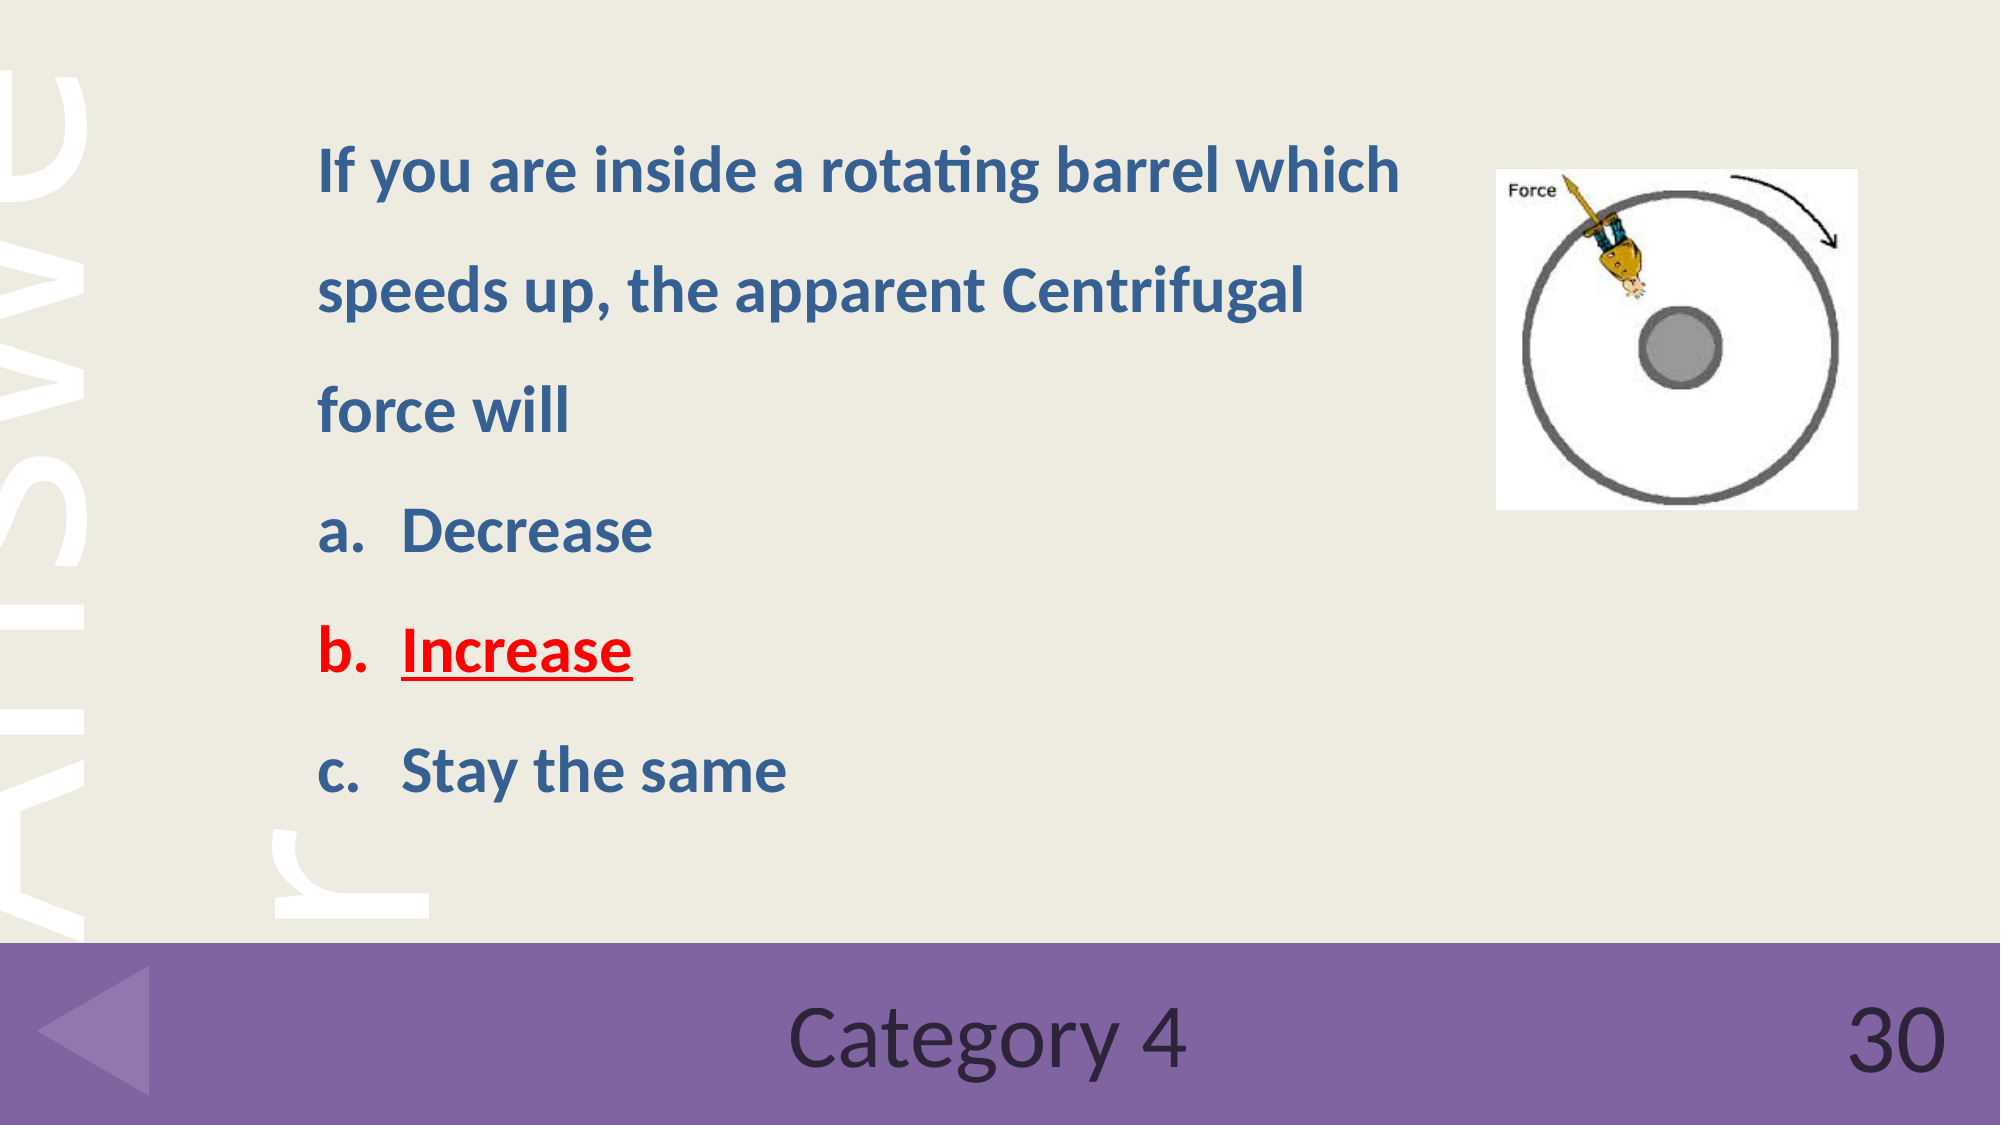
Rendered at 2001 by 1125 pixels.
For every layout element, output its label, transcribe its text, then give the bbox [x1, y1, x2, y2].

list 30 [1889, 967, 1963, 1097]
title Category 4 [88, 937, 1889, 1125]
list If you are inside a rotating barrel which speeds up, the apparent Centrifugal force will Decrease Increase Stay the same [302, 169, 1458, 843]
picture [1496, 168, 1858, 510]
